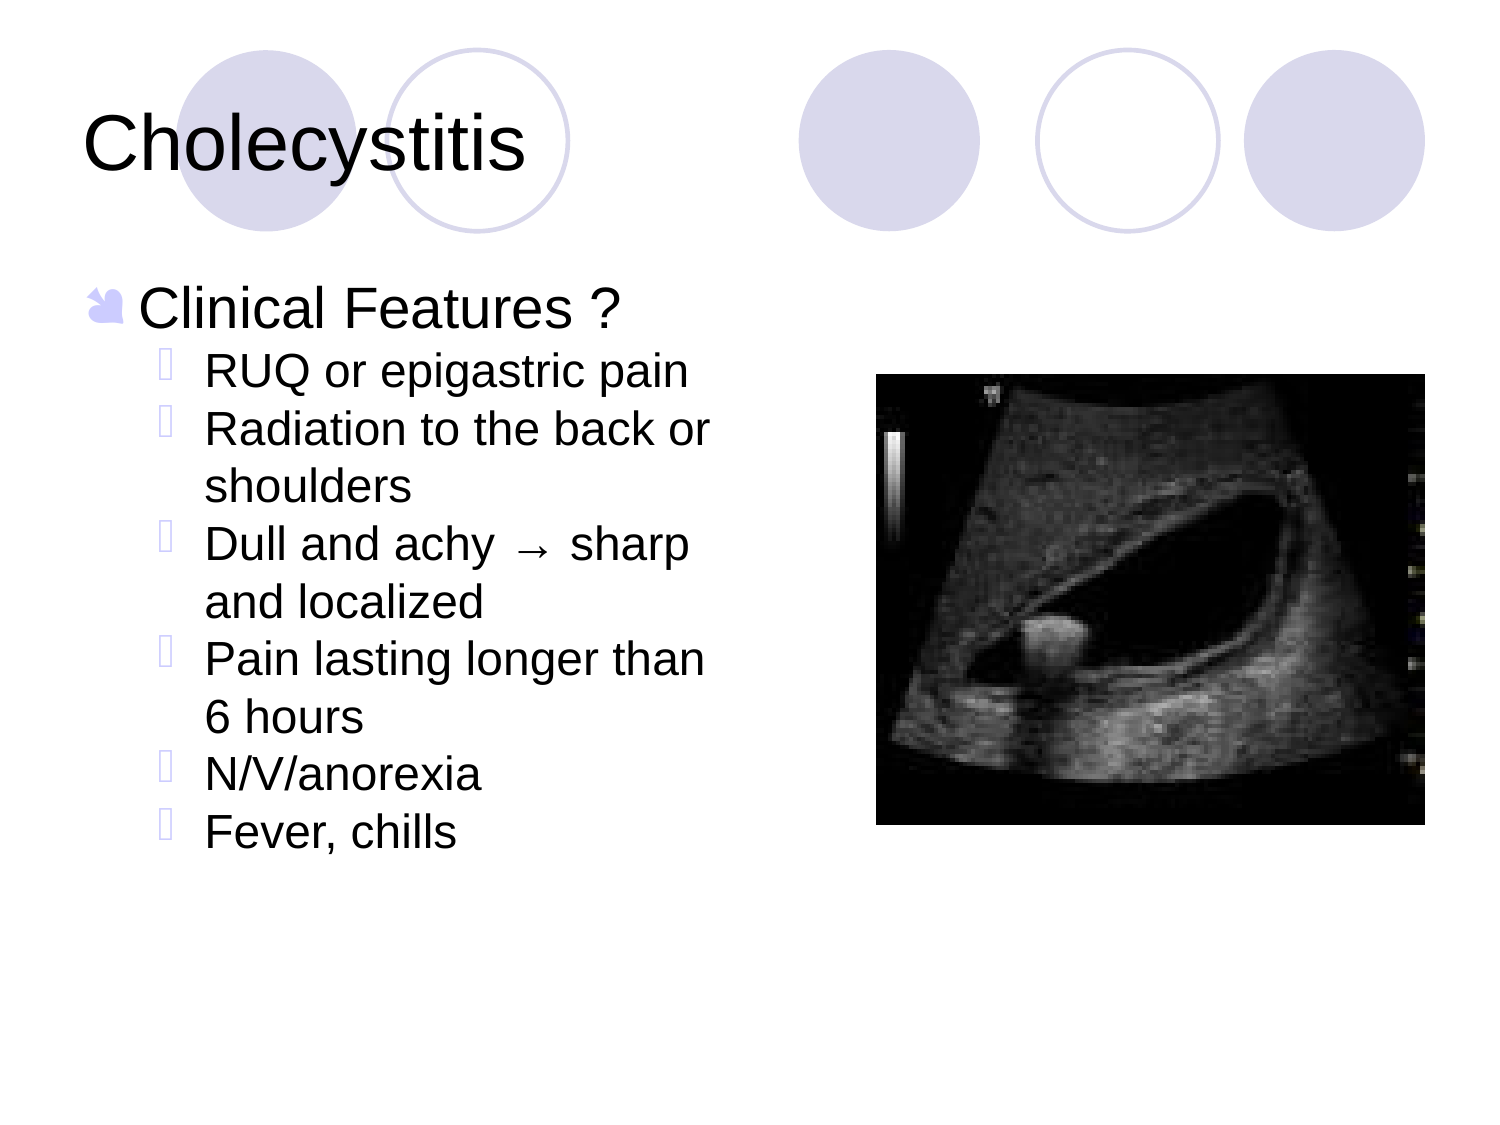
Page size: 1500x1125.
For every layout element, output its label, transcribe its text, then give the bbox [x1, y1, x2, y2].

title Cholecystitis [74, 44, 1426, 234]
picture [876, 374, 1426, 825]
list Clinical Features ? RUQ or epigastric pain Radiation to the back or shoulders Dull and achy → sharp and localized Pain lasting longer than 6 hours N/V/anorexia Fever, chills [74, 261, 738, 1007]
